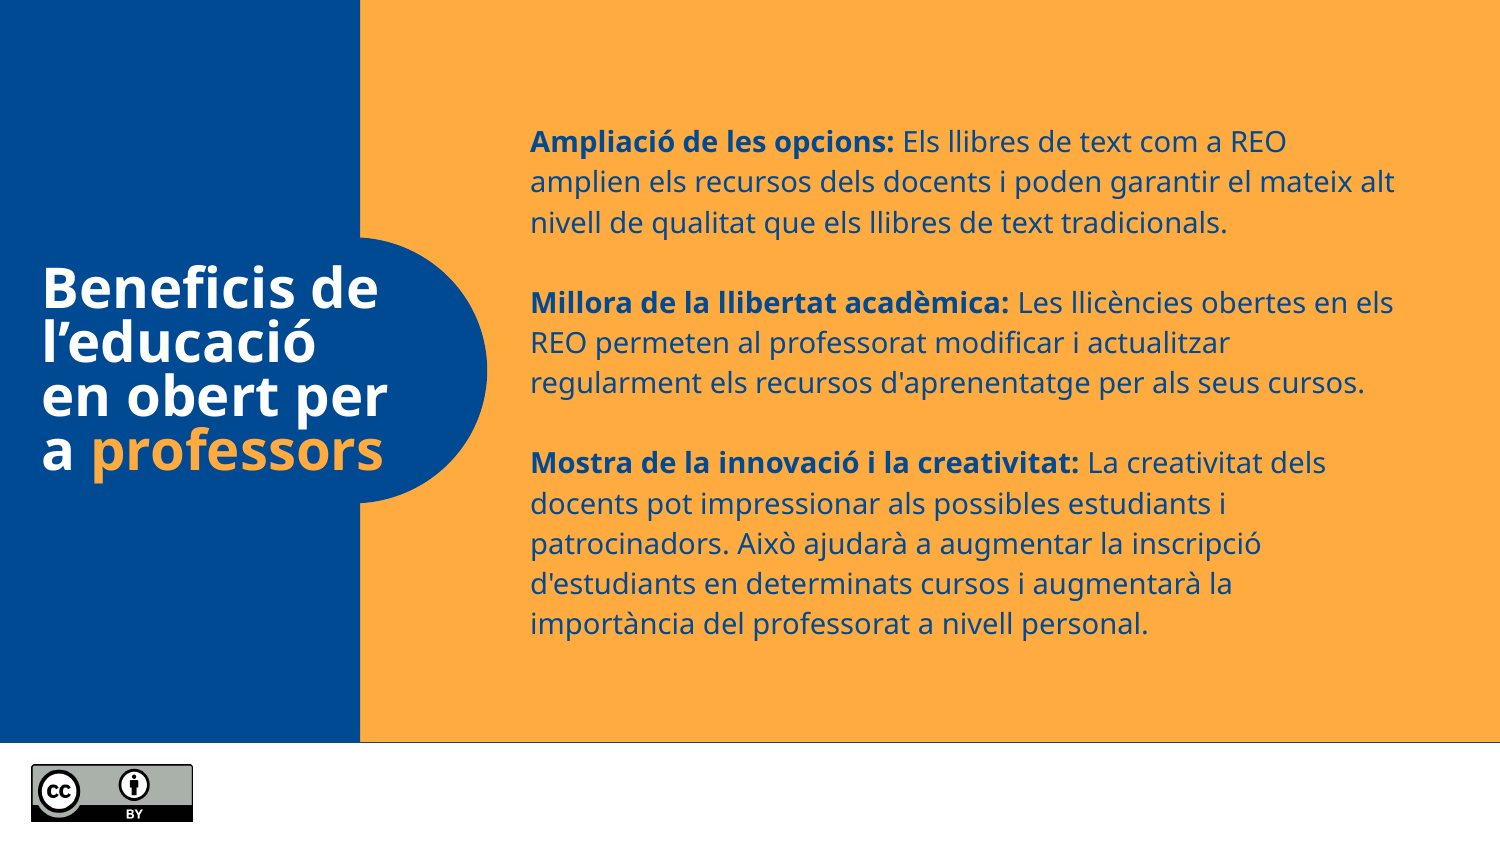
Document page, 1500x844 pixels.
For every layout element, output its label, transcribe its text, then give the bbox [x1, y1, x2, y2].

text_box Beneficis de l’educació en obert per a professors [26, 250, 410, 497]
text_box [311, 497, 394, 504]
text_box Ampliació de les opcions: Els llibres de text com a REO amplien els recursos dels docents i poden garantir el mateix alt nivell de qualitat que els llibres de text tradicionals. Millora de la llibertat acadèmica: Les llicències obertes en els REO permeten al professorat modificar i actualitzar regularment els recursos d'aprenentatge per als seus cursos. Mostra de la innovació i la creativitat: La creativitat dels docents pot impressionar als possibles estudiants i patrocinadors. Això ajudarà a augmentar la inscripció d'estudiants en determinats cursos i augmentarà la importància del professorat a nivell personal. [515, 103, 1411, 691]
picture [31, 764, 193, 822]
text_box [0, 750, 1500, 844]
text_box [0, 0, 361, 742]
text_box [295, 237, 488, 491]
